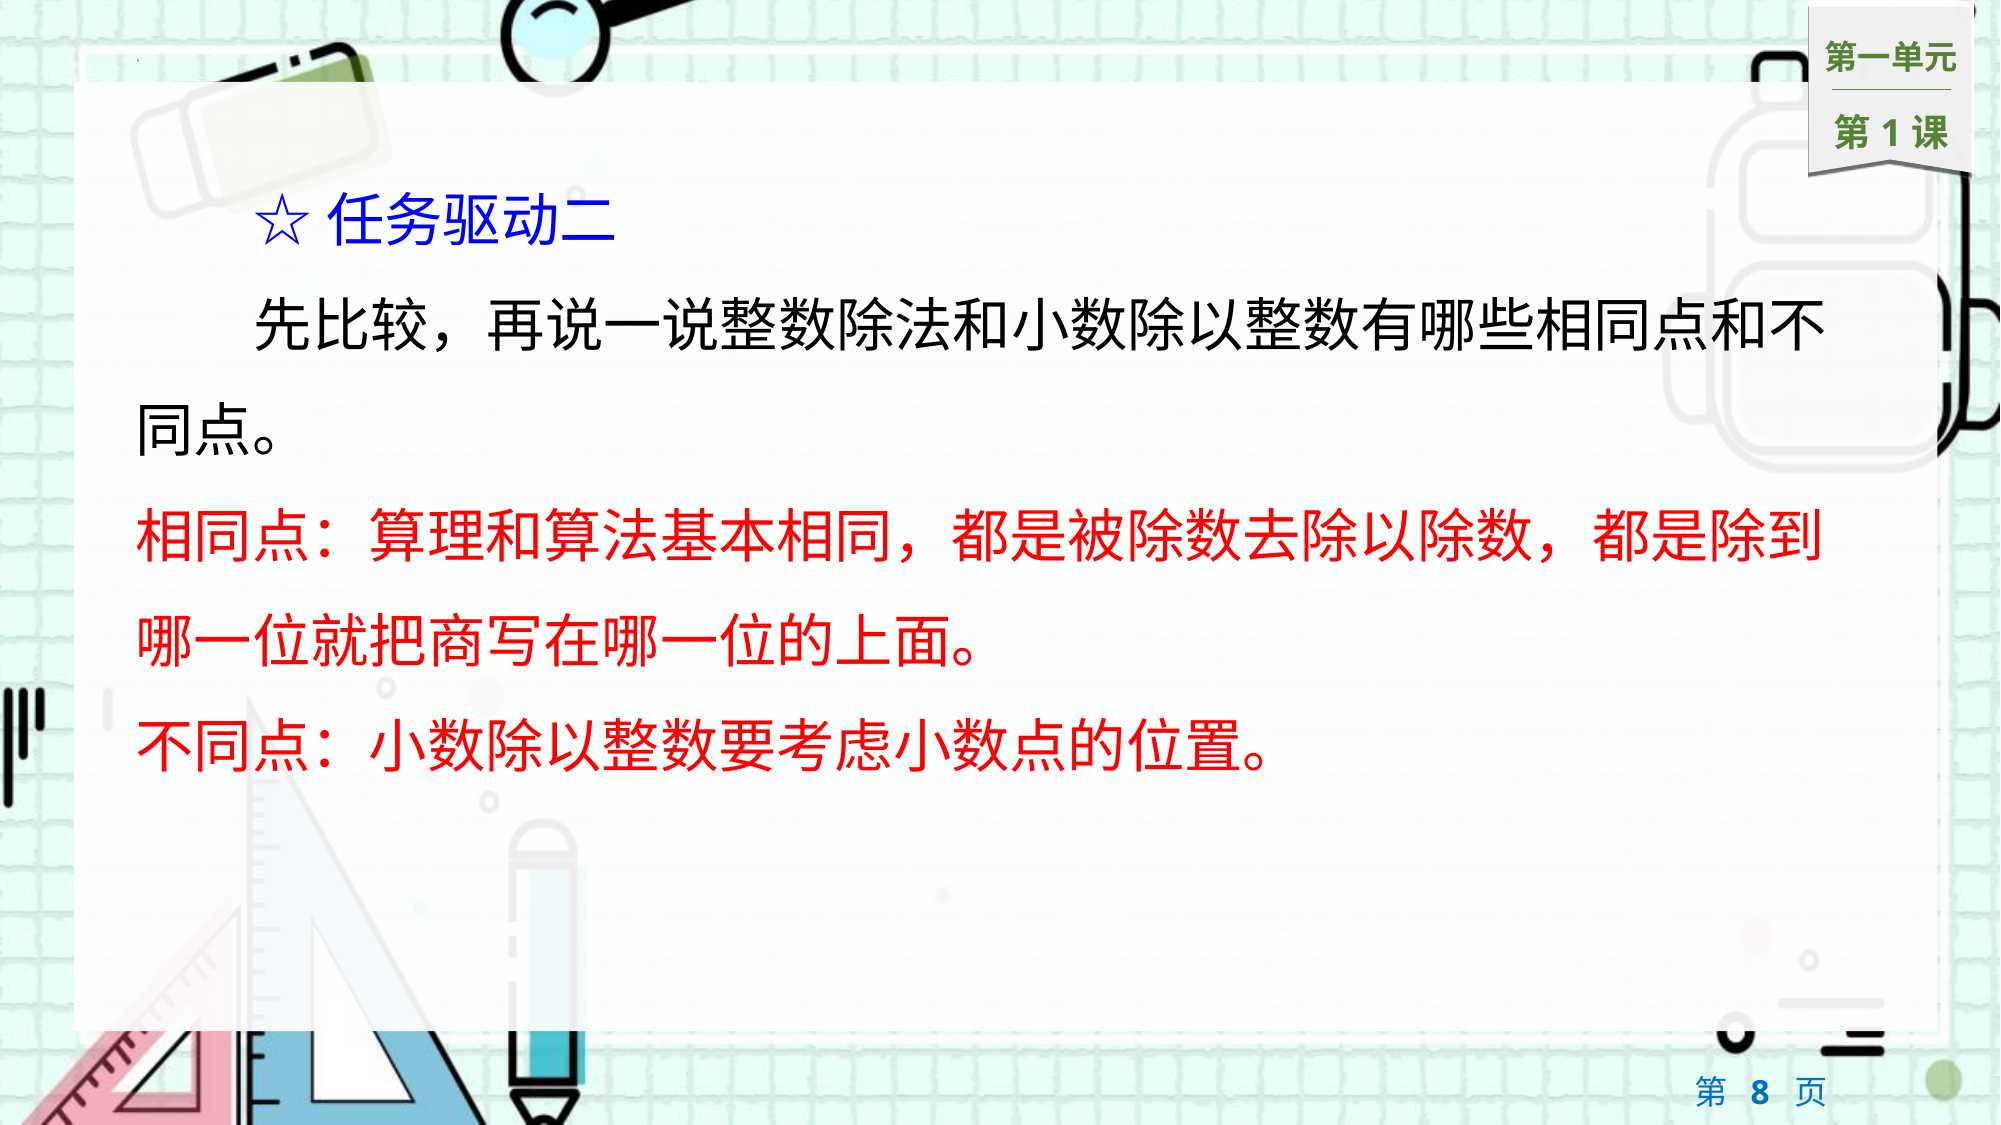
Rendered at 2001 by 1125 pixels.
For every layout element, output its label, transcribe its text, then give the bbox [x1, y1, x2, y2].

list ☆任务驱动二 先比较，再说一说整数除法和小数除以整数有哪些相同点和不同点。 [121, 563, 1844, 1043]
picture [1938, 168, 1971, 176]
picture [0, 0, 2000, 1125]
list ☆任务驱动二 先比较，再说一说整数除法和小数除以整数有哪些相同点和不同点。 [121, 140, 1844, 457]
list 相同点：算理和算法基本相同，都是被除数去除以除数，都是除到哪一位就把商写在哪一位的上面。 不同点：小数除以整数要考虑小数点的位置。 [121, 457, 1856, 563]
